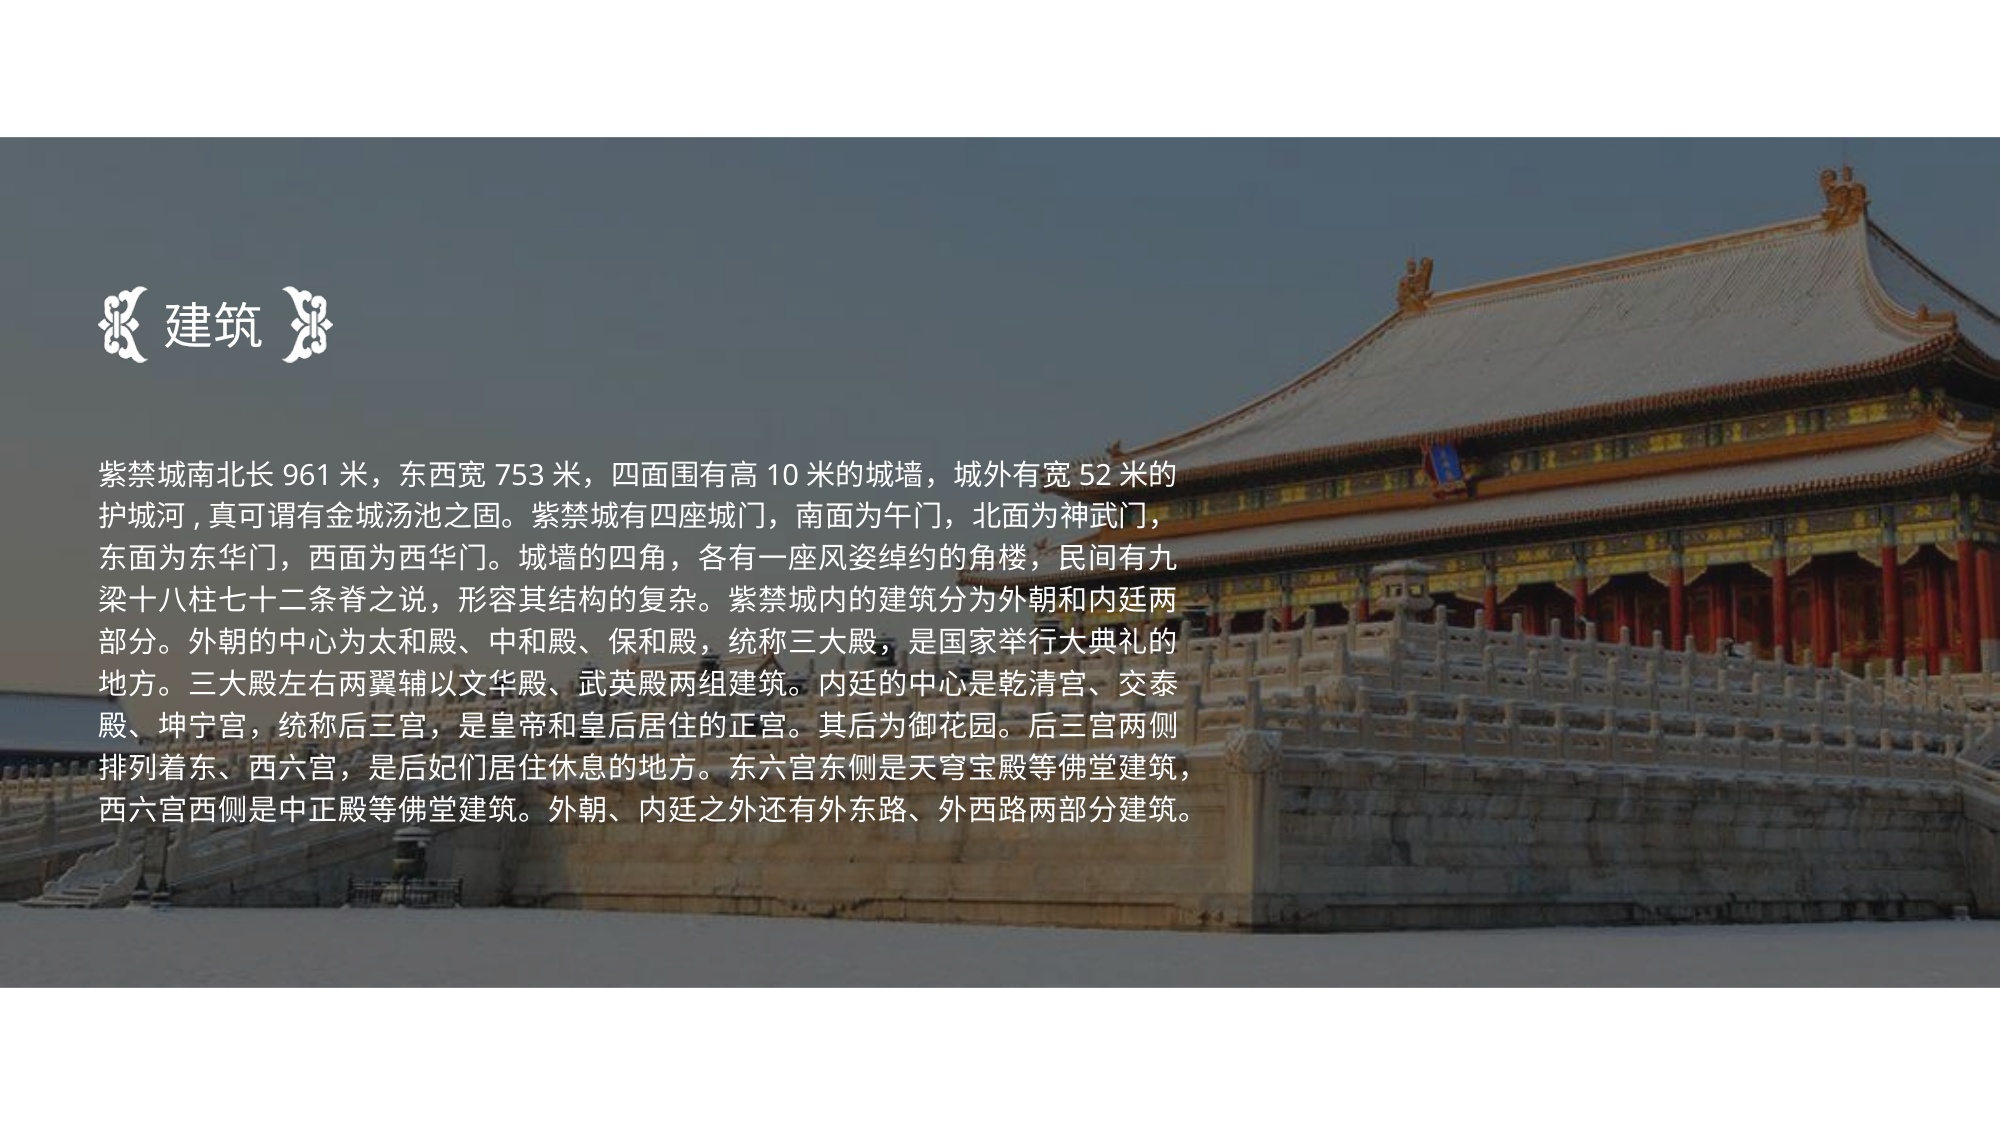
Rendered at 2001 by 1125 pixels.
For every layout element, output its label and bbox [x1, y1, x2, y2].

picture [0, 137, 2000, 988]
